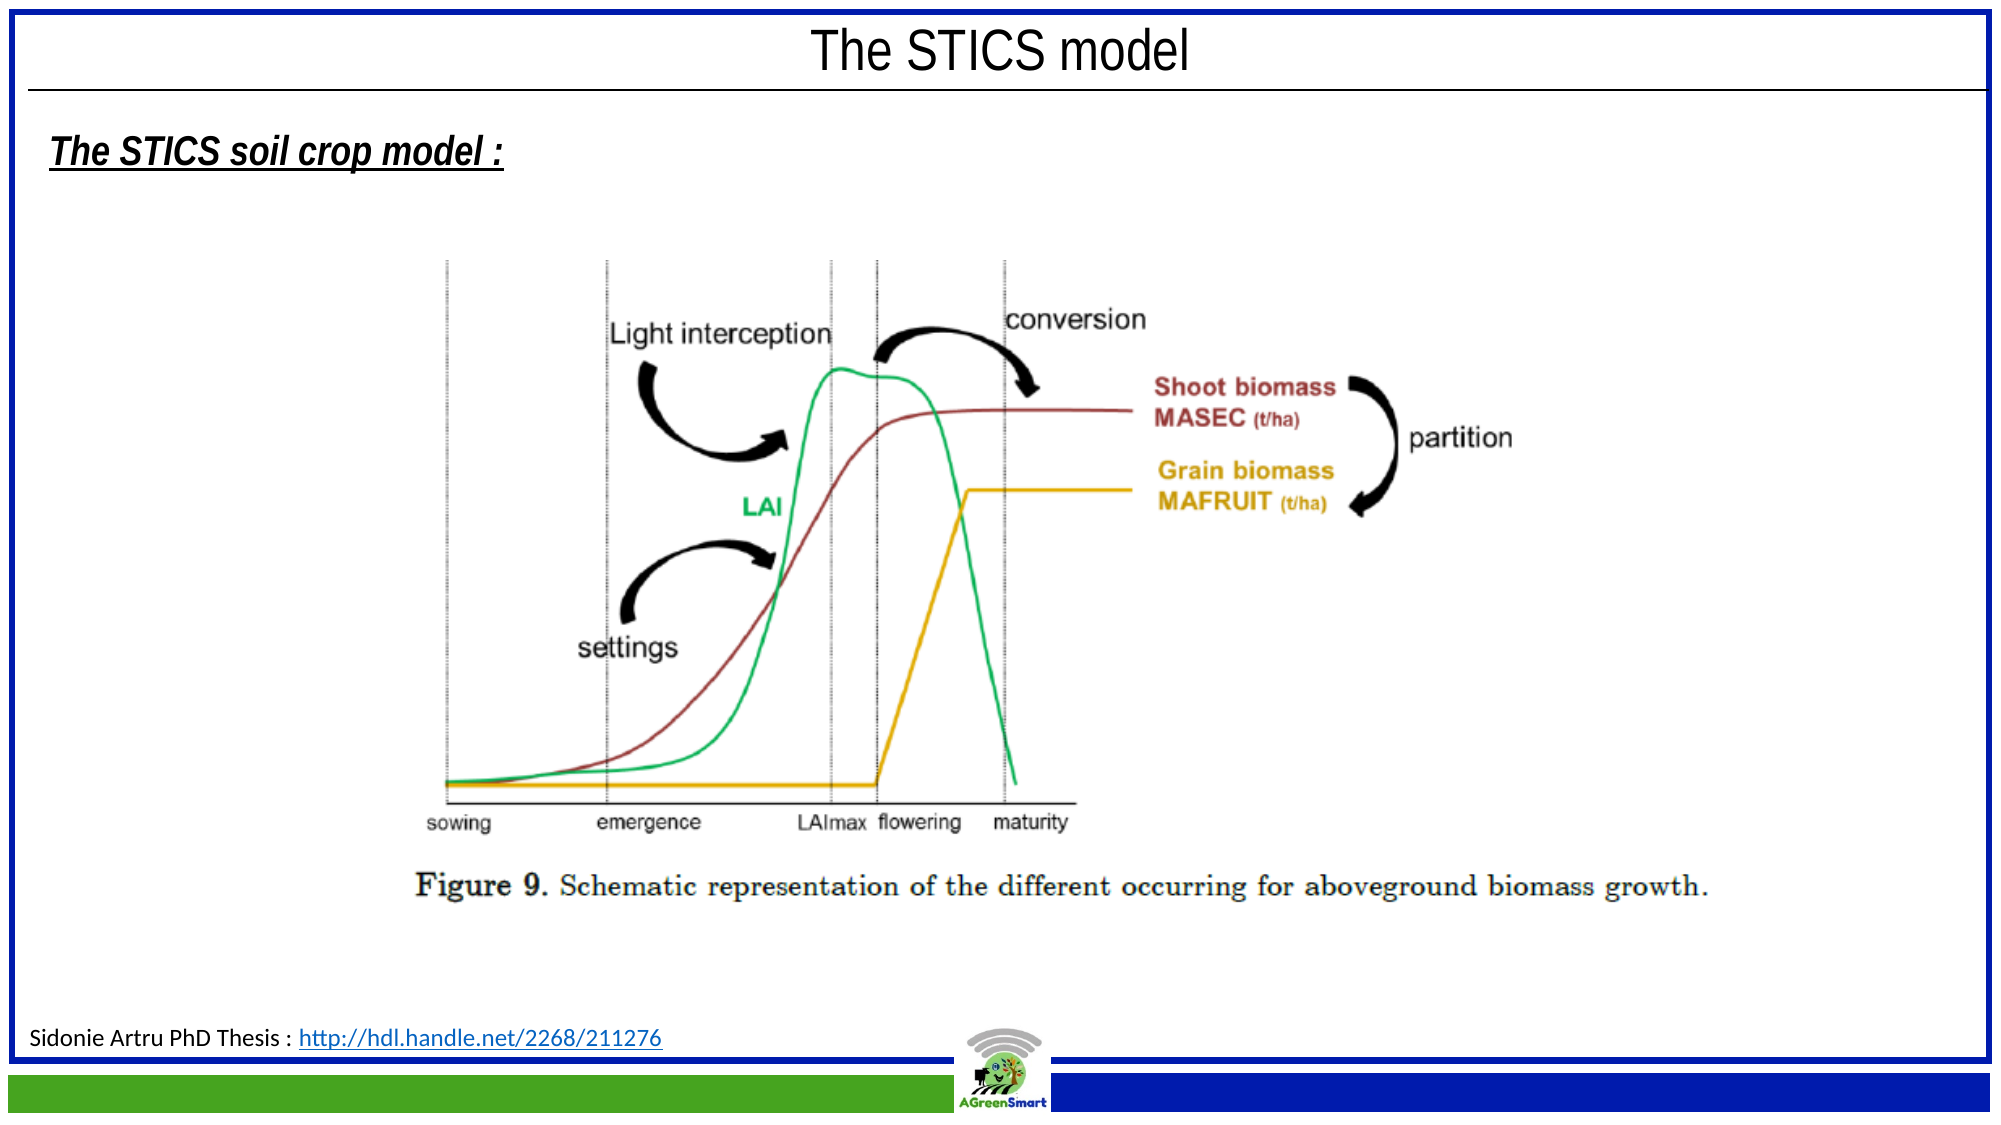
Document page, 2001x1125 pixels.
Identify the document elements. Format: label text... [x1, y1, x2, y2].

text_box The STICS soil crop model : [34, 116, 1947, 182]
text_box Sidonie Artru PhD Thesis : http://hdl.handle.net/2268/211276 [14, 1014, 1498, 1060]
text_box The STICS model [0, 5, 2000, 90]
picture [954, 1060, 1051, 1116]
picture [402, 260, 1742, 920]
